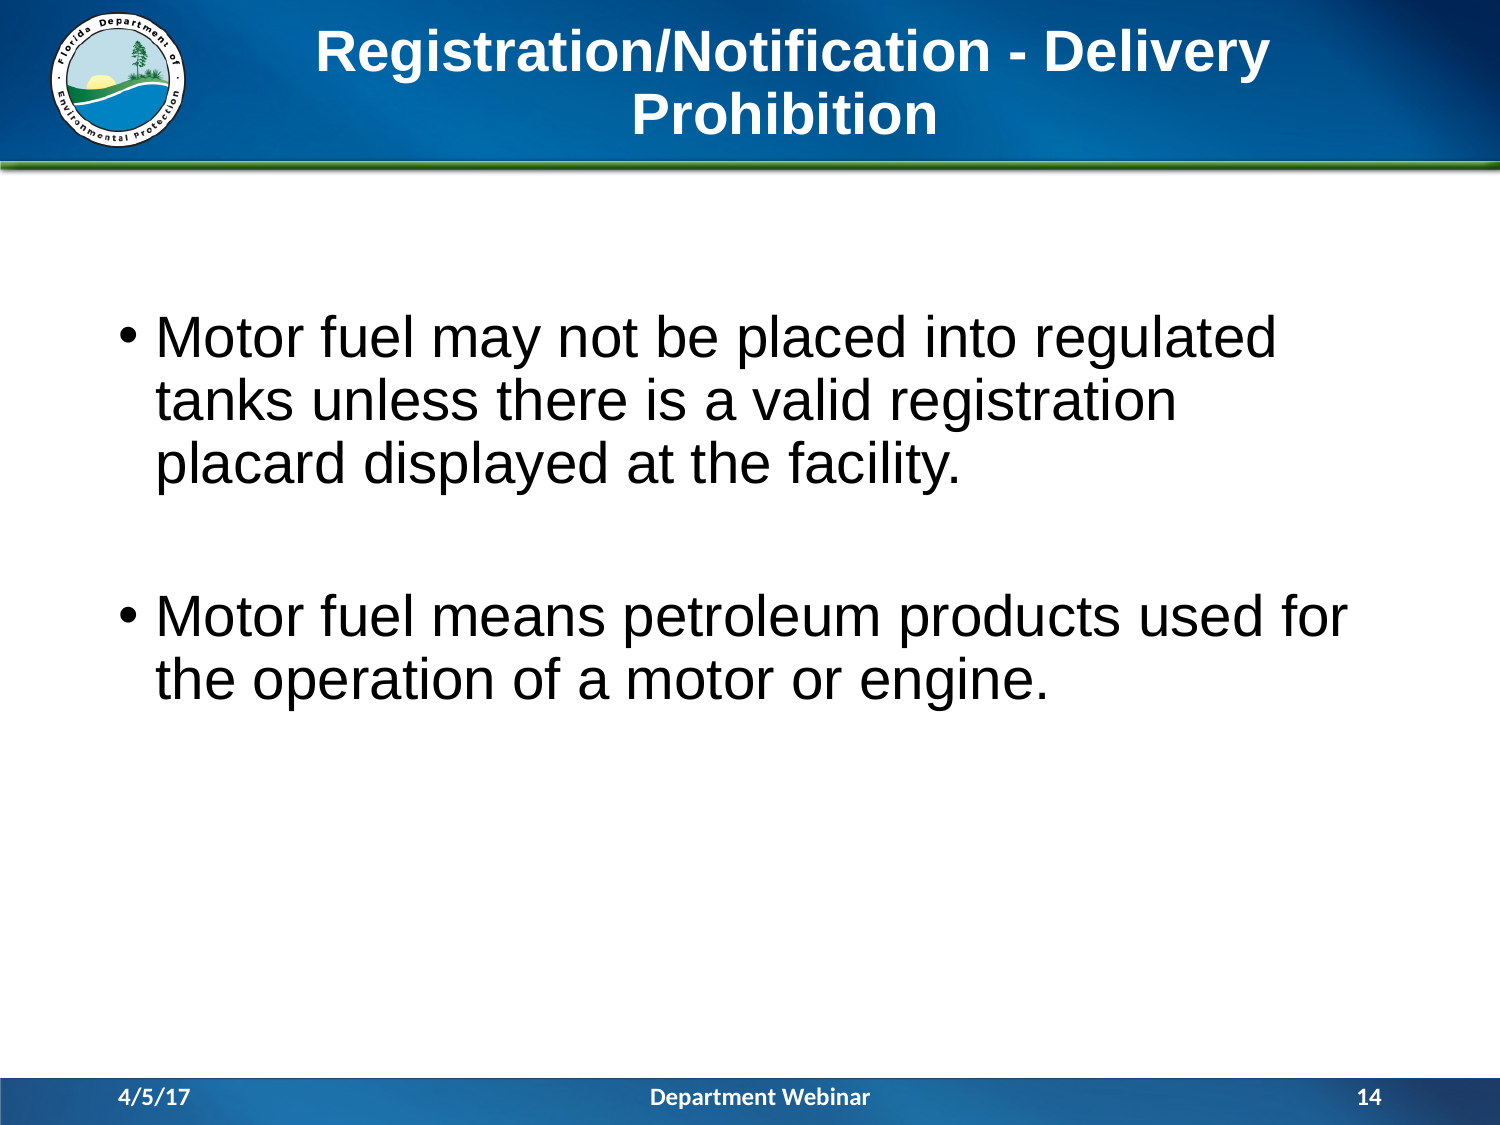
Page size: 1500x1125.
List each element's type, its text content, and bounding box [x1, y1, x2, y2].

list Motor fuel may not be placed into regulated tanks unless there is a valid registration placard displayed at the facility. Motor fuel means petroleum products used for the operation of a motor or engine. [103, 299, 1397, 1014]
slide_number 14 [1059, 1065, 1397, 1125]
picture [0, 0, 1500, 1125]
title Registration/Notification - Delivery Prohibition [174, 0, 1397, 169]
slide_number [103, 1065, 441, 1125]
footer Department Webinar [496, 1065, 1025, 1125]
